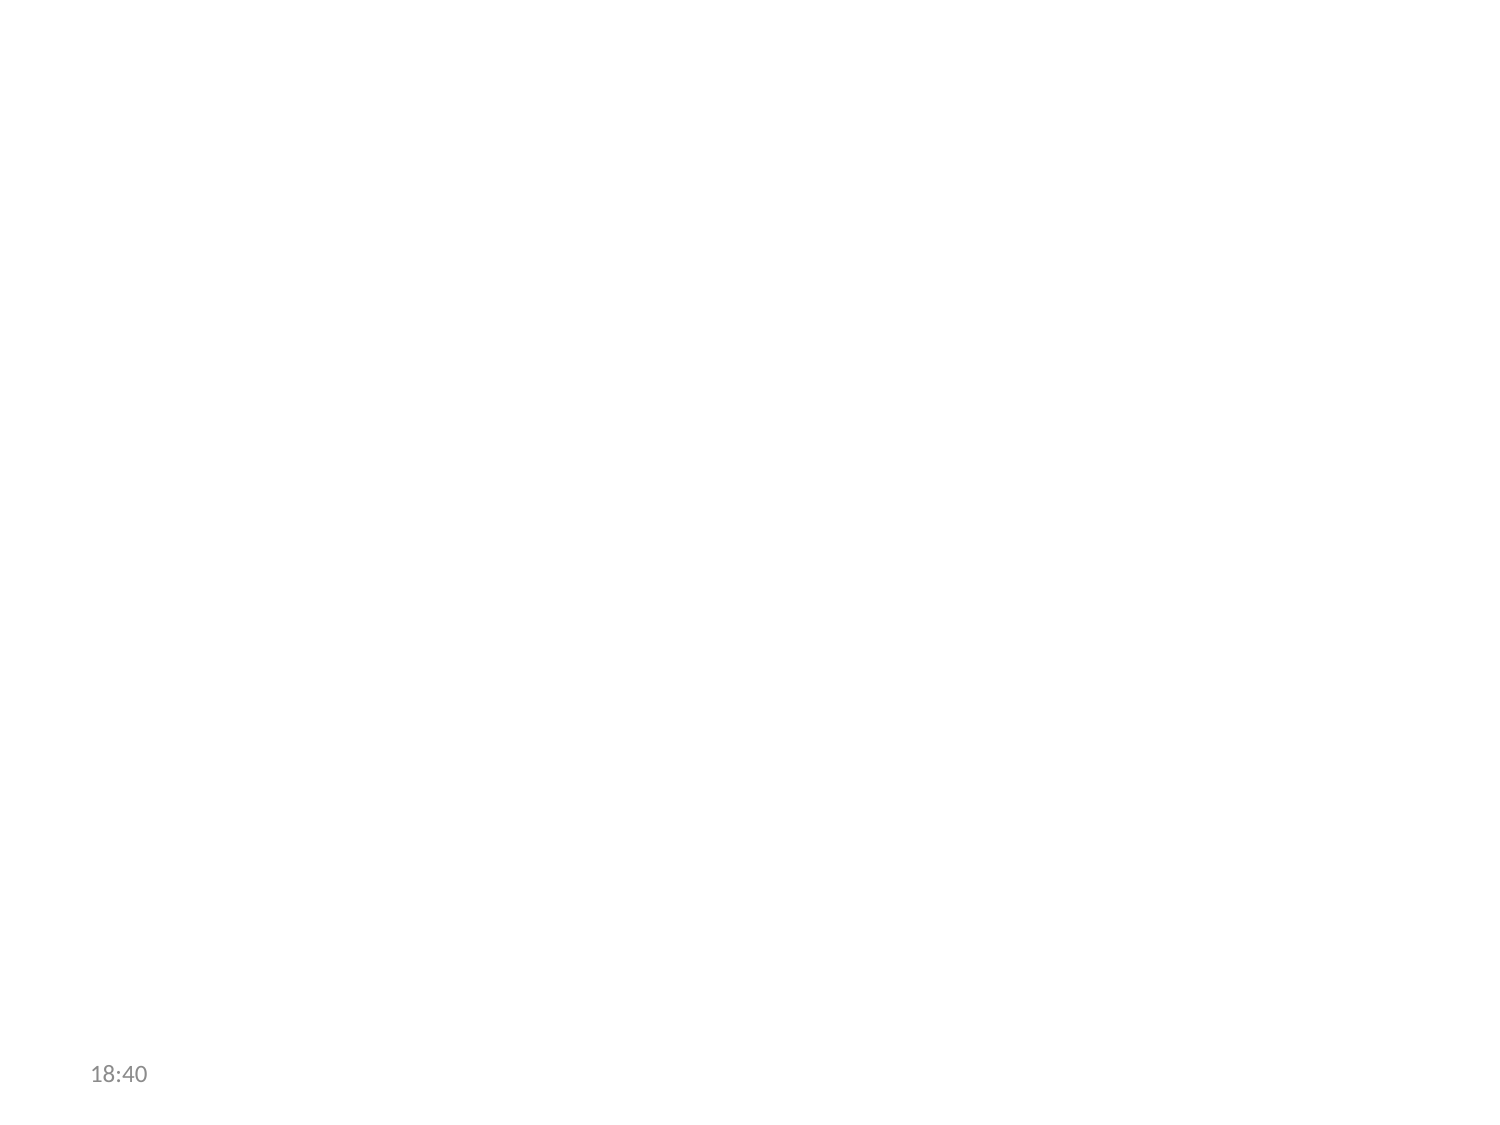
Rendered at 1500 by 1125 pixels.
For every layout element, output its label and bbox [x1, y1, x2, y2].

slide_number [75, 1042, 425, 1103]
